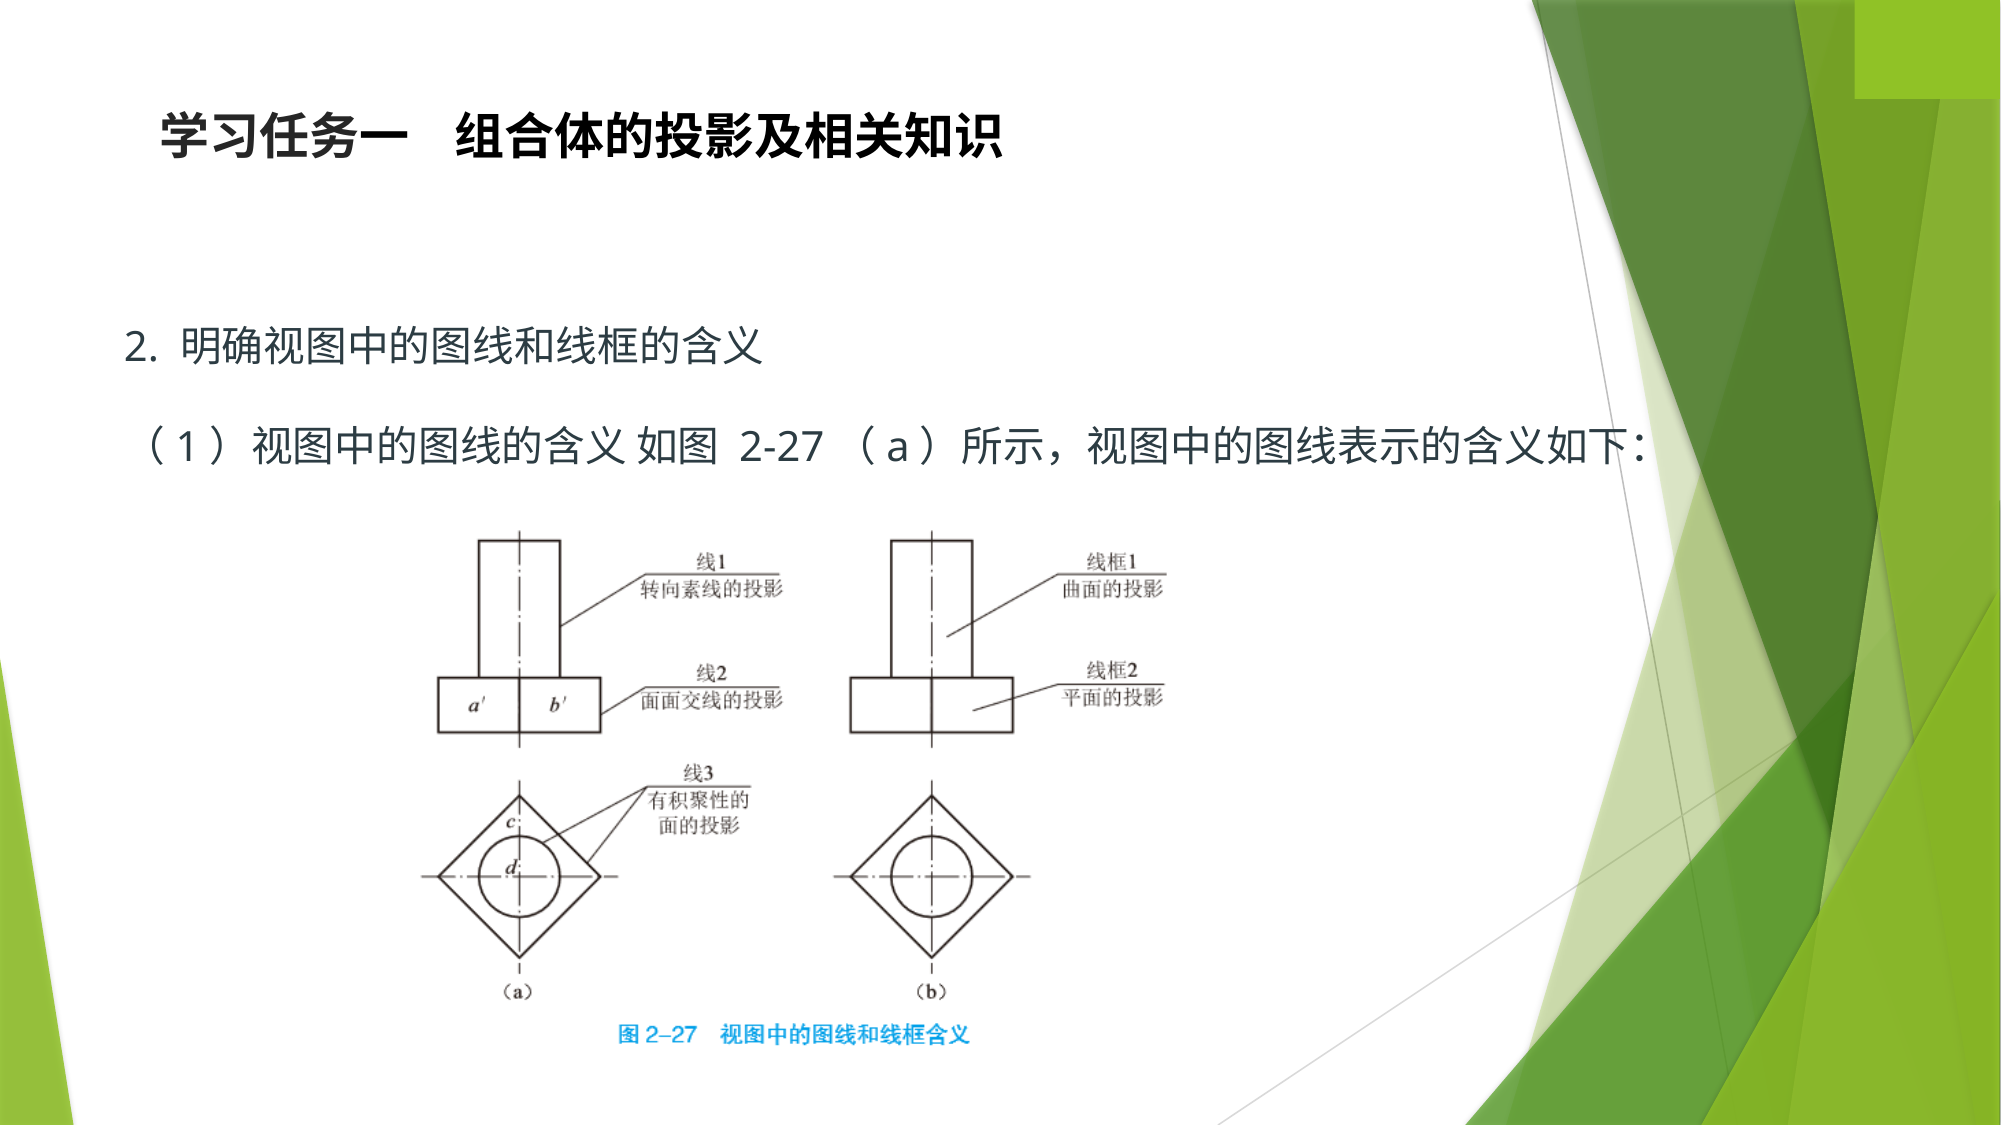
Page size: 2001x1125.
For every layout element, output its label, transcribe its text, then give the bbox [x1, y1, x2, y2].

picture [410, 513, 1198, 1060]
text_box 学习任务一 组合体的投影及相关知识 [144, 85, 1856, 216]
text_box 2. 明确视图中的图线和线框的含义 （1）视图中的图线的含义 如图 2-27（a）所示，视图中的图线表示的含义如下： [109, 262, 1712, 478]
text_box [1853, 0, 2000, 100]
